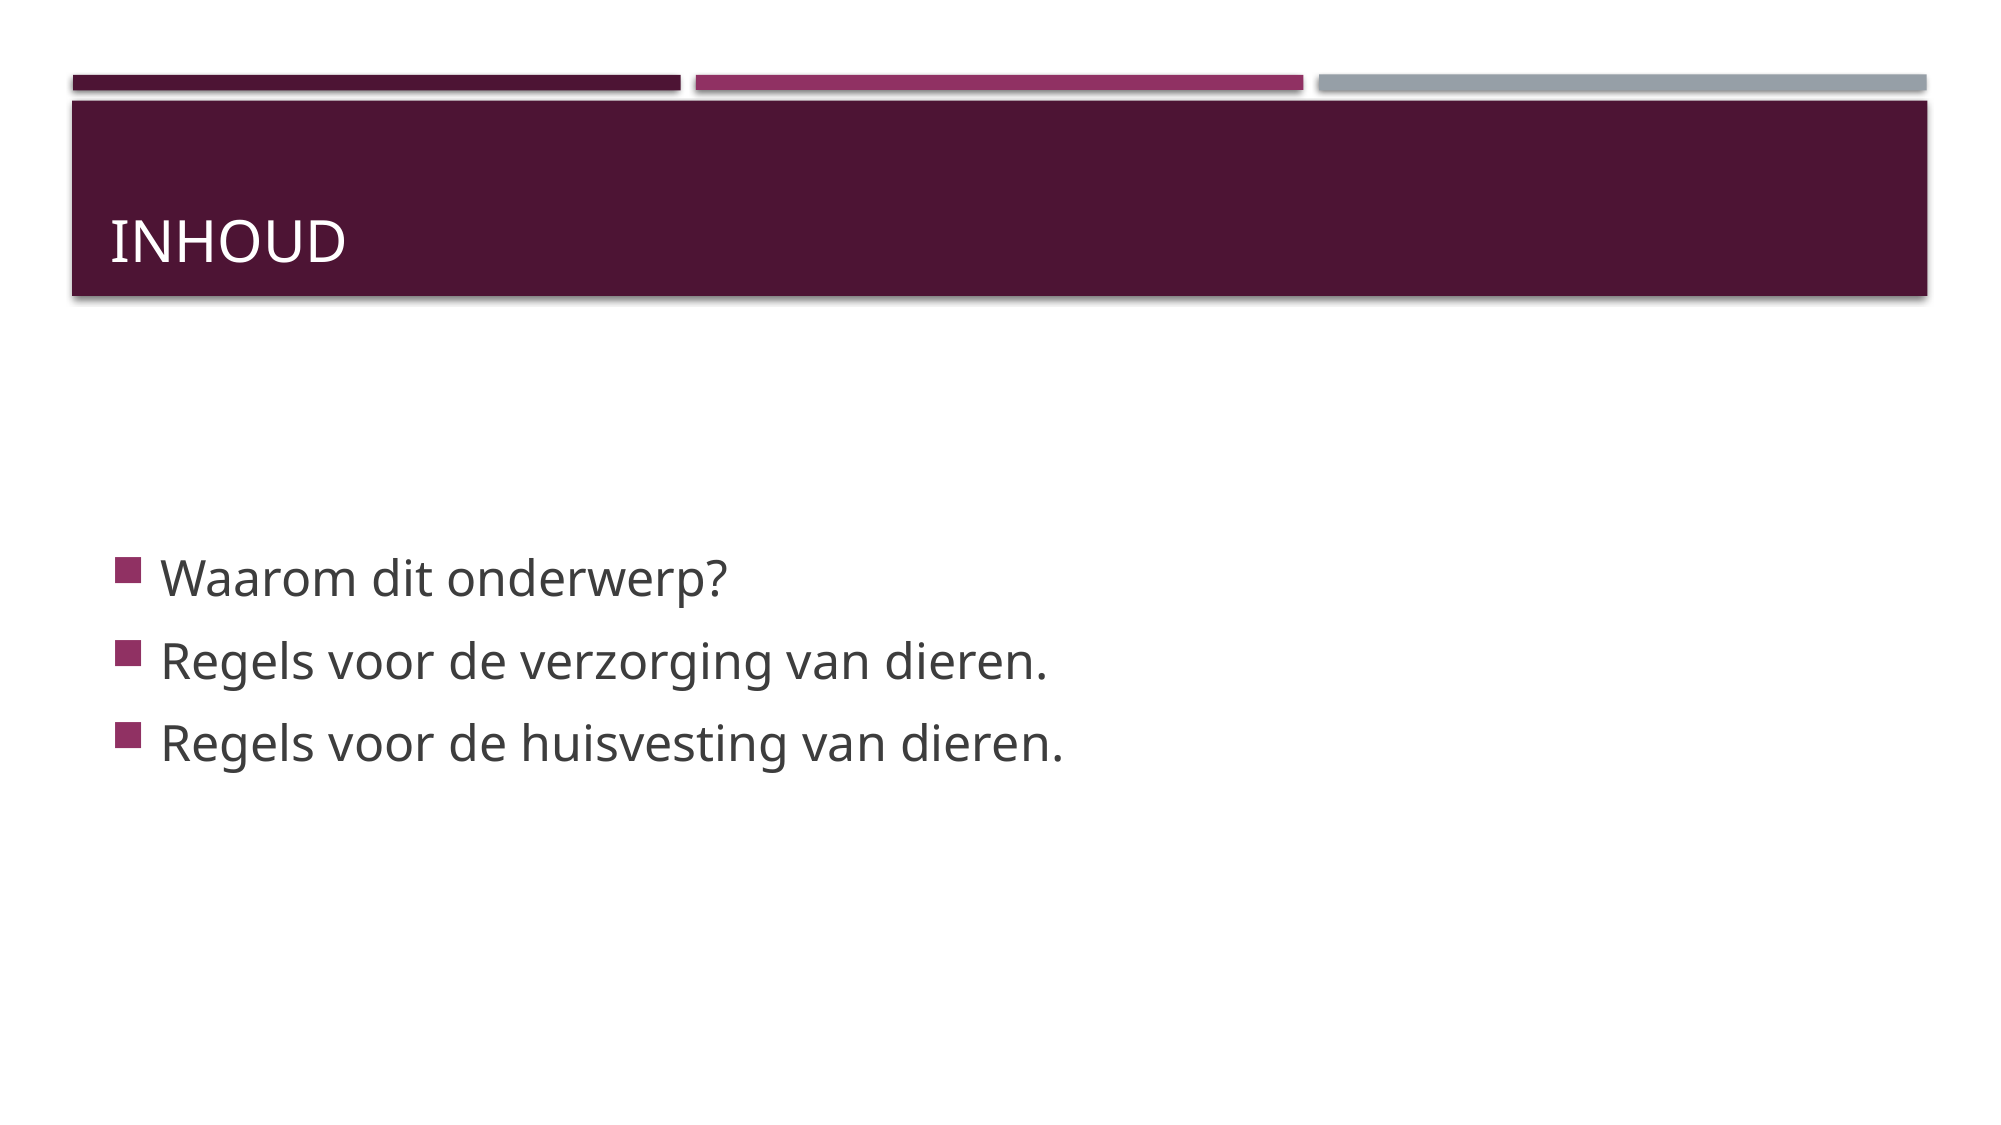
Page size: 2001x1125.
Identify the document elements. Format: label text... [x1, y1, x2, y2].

title inhoud [95, 115, 1905, 282]
list Waarom dit onderwerp? Regels voor de verzorging van dieren. Regels voor de huisvesting van dieren. [95, 357, 1905, 962]
